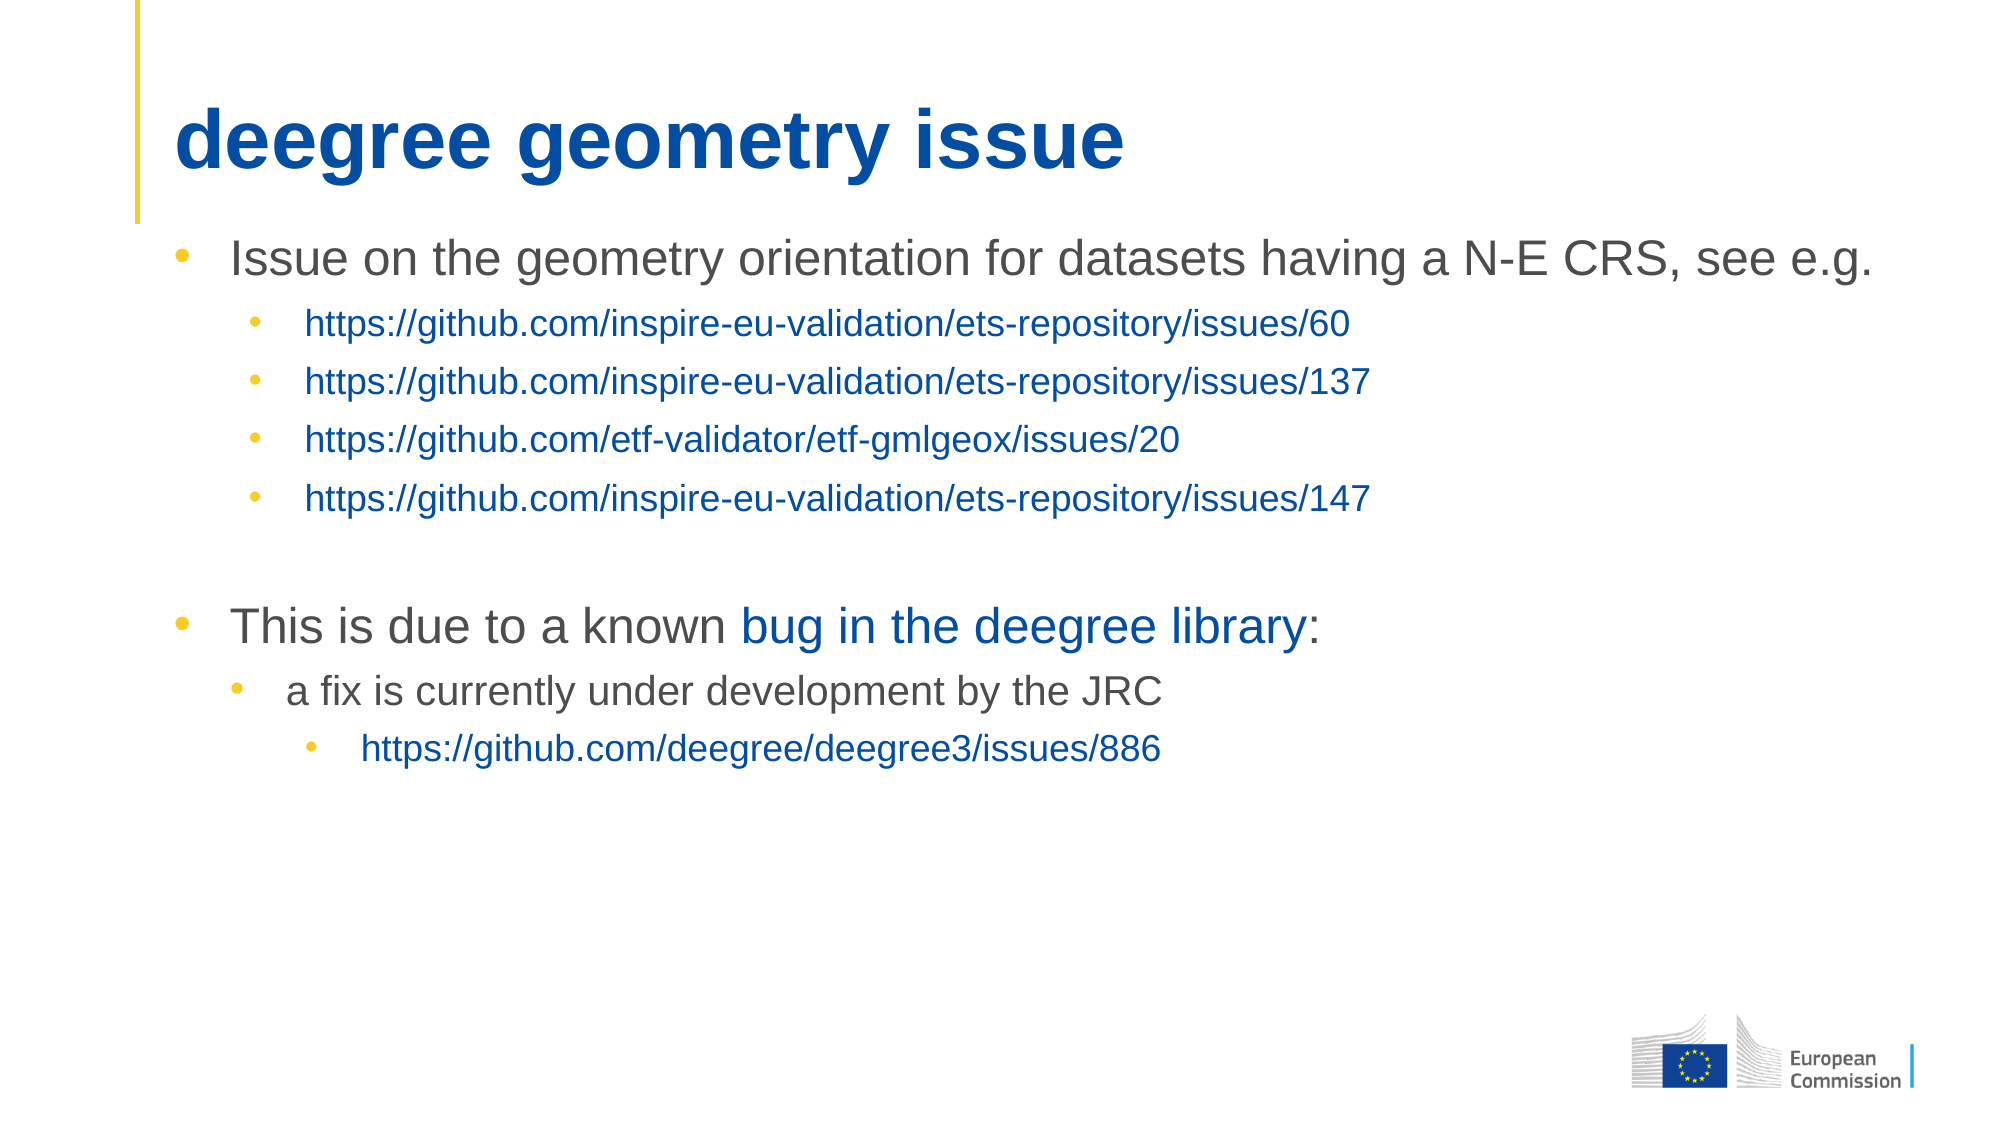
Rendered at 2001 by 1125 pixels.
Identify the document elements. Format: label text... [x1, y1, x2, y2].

picture [1631, 1017, 1915, 1091]
title deegree geometry issue [159, 58, 1843, 187]
list Issue on the geometry orientation for datasets having a N-E CRS, see e.g. https://github.com/inspire-eu-validation/ets-repository/issues/60 https://github.com/inspire-eu-validation/ets-repository/issues/137 https://github.com/etf-validator/etf-gmlgeox/issues/20 https://github.com/inspire-eu-validation/ets-repository/issues/147 This is due to a known bug in the deegree library: a fix is currently under development by the JRC https://github.com/deegree/deegree3/issues/886 [158, 219, 1929, 1017]
